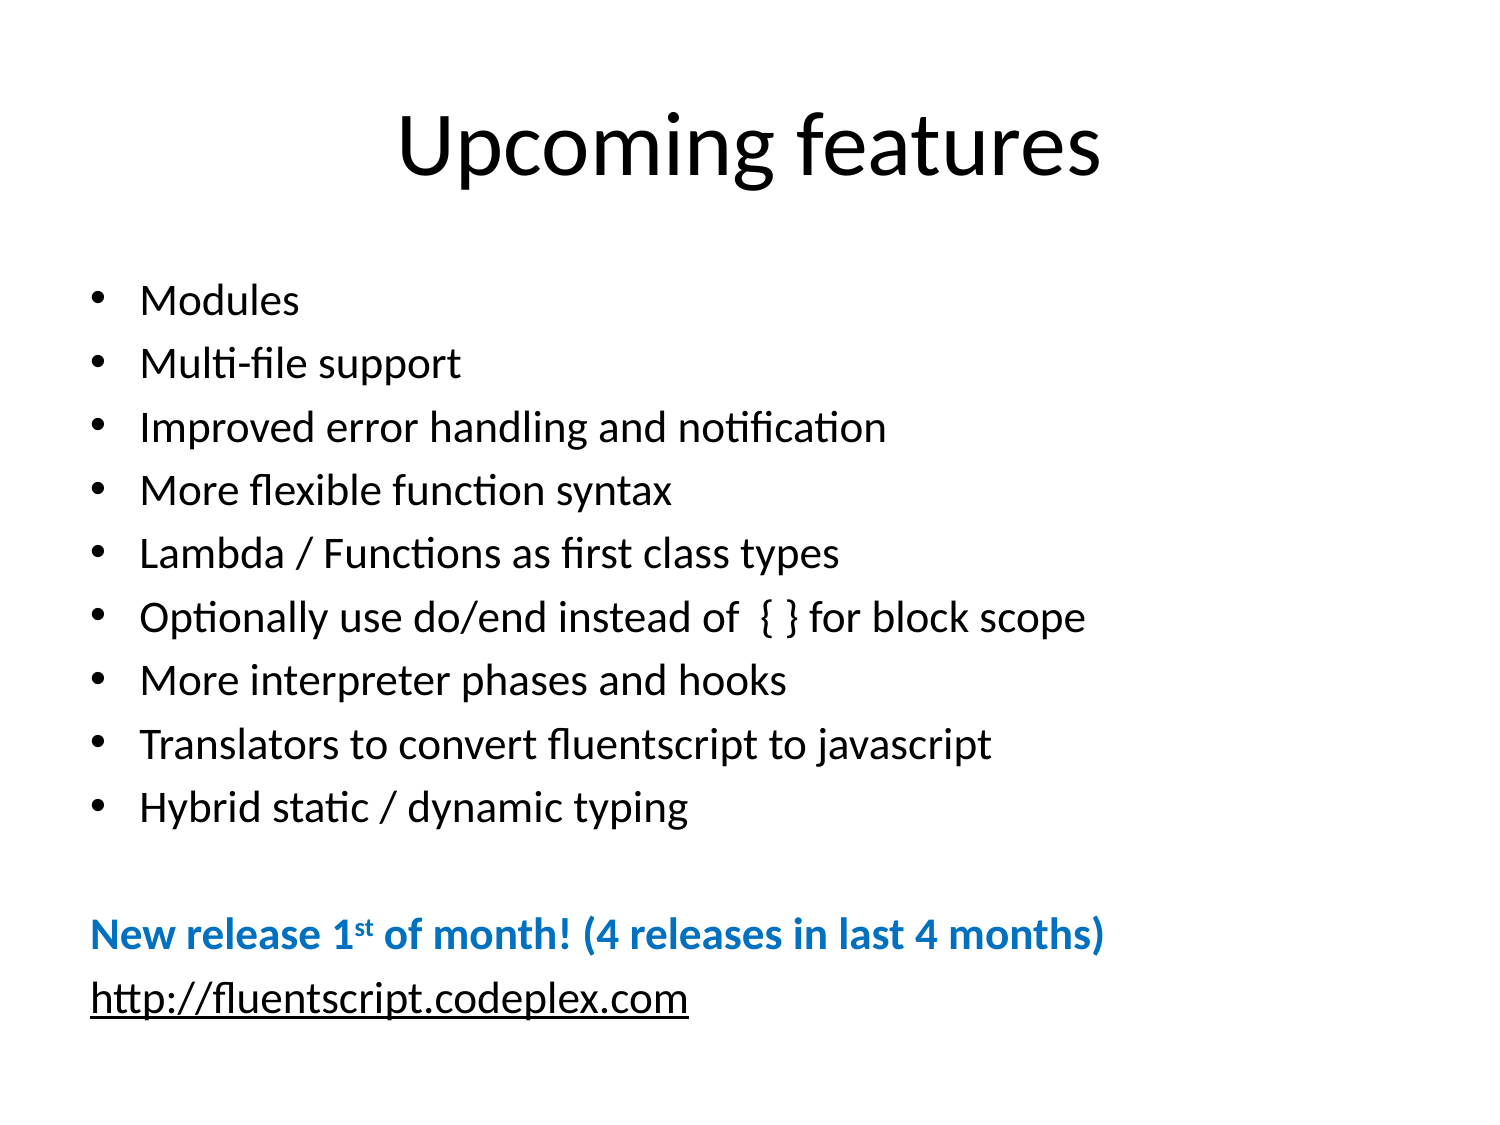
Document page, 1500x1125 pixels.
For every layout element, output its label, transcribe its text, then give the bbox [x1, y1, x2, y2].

title Upcoming features [75, 45, 1425, 233]
list Modules Multi-file support Improved error handling and notification More flexible function syntax Lambda / Functions as first class types Optionally use do/end instead of { } for block scope More interpreter phases and hooks Translators to convert fluentscript to javascript Hybrid static / dynamic typing New release 1st of month! (4 releases in last 4 months) http://fluentscript.codeplex.com [75, 262, 1425, 1038]
